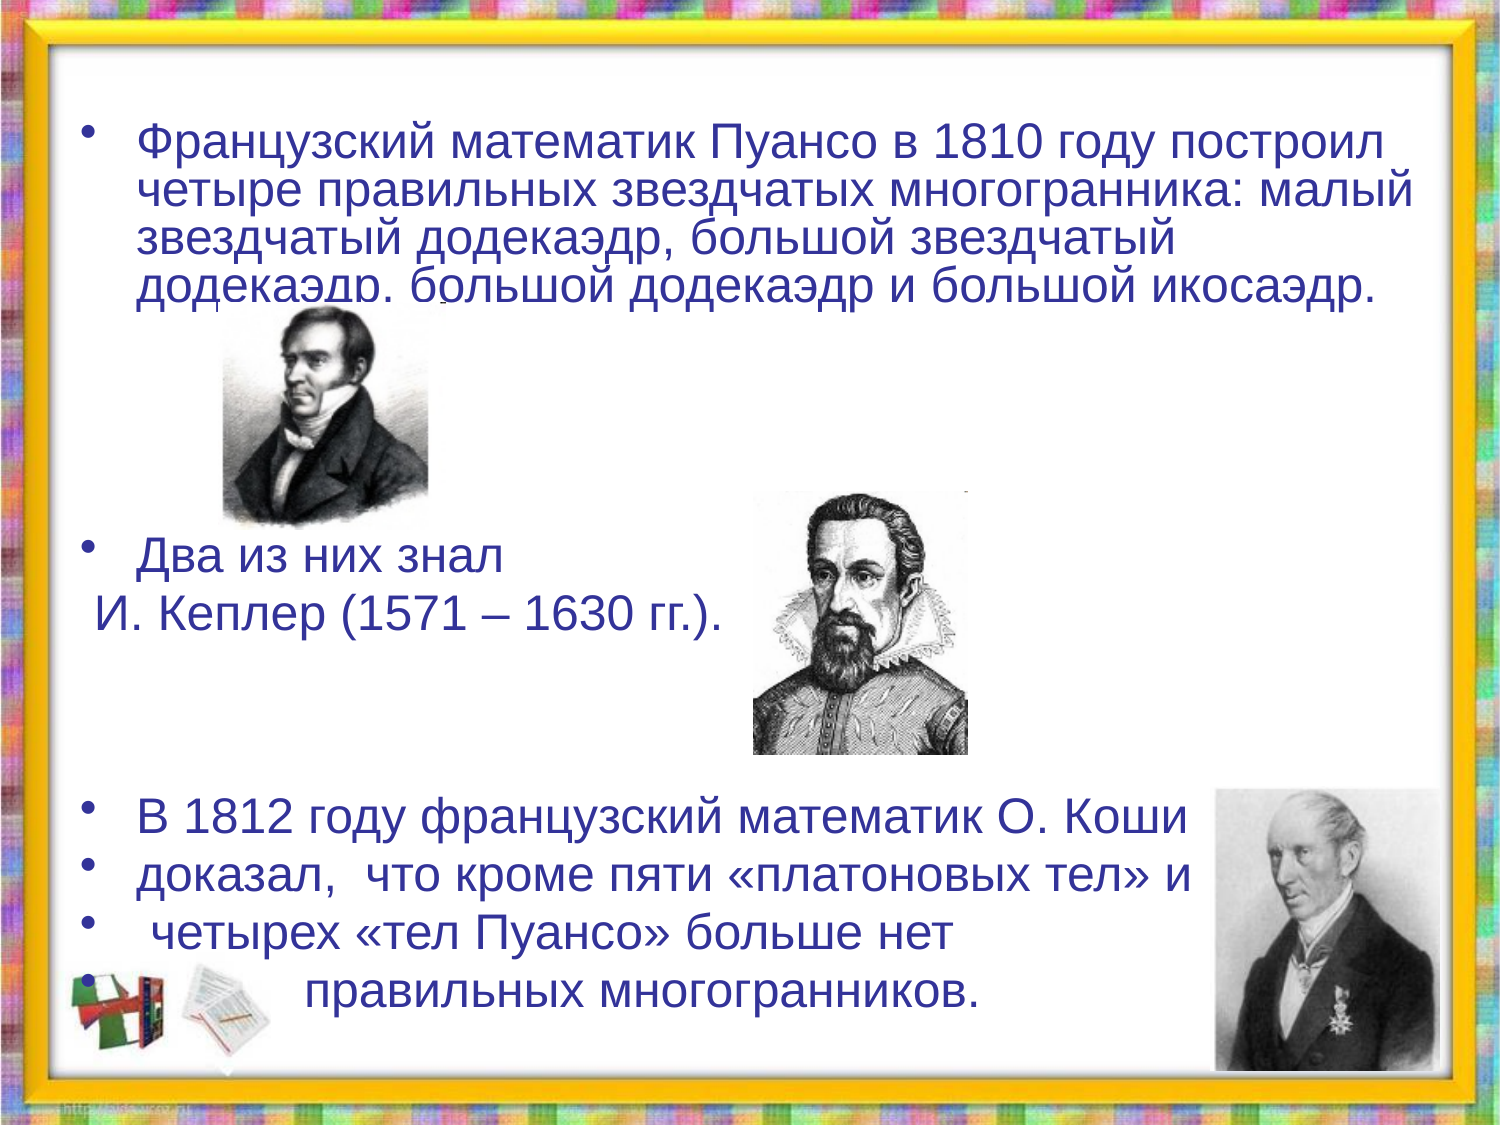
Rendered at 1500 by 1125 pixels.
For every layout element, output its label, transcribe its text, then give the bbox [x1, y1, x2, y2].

picture [0, 0, 1500, 1125]
list Французский математик Пуансо в 1810 году построил четыре правильных звездчатых многогранника: малый звездчатый додекаэдр, большой звездчатый додекаэдр, большой додекаэдр и большой икосаэдр. Два из них знал И. Кеплер (1571 – 1630 гг.). В 1812 году французский математик О. Коши доказал, что кроме пяти «платоновых тел» и четырех «тел Пуансо» больше нет правильных многогранников. [64, 42, 1448, 1071]
